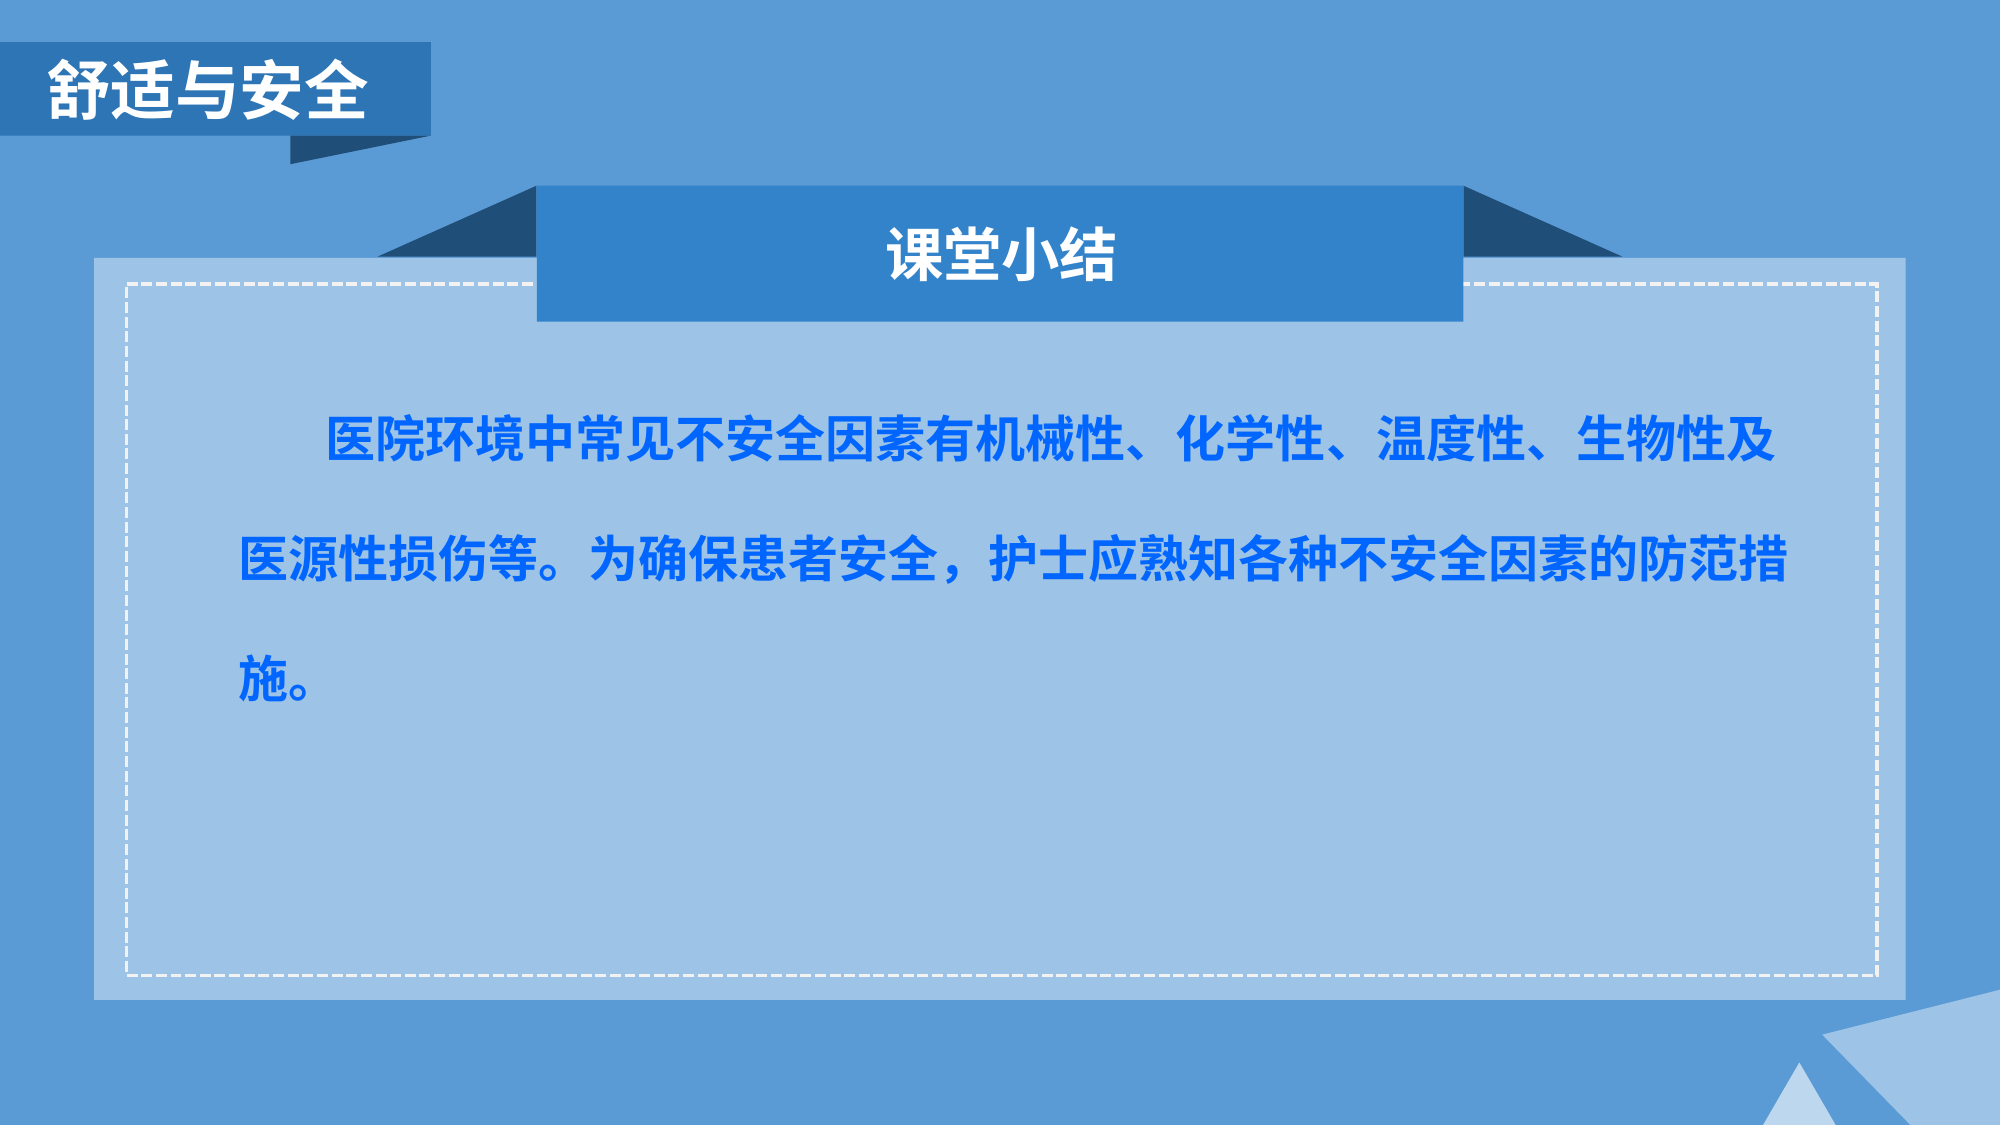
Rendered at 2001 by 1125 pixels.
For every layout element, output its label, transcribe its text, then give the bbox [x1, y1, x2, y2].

text_box [1761, 1060, 1837, 1125]
text_box [289, 135, 432, 166]
text_box 舒适与安全 [31, 42, 808, 135]
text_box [94, 257, 1906, 1001]
text_box [0, 41, 432, 137]
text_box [377, 185, 1623, 322]
text_box [1820, 988, 2000, 1125]
